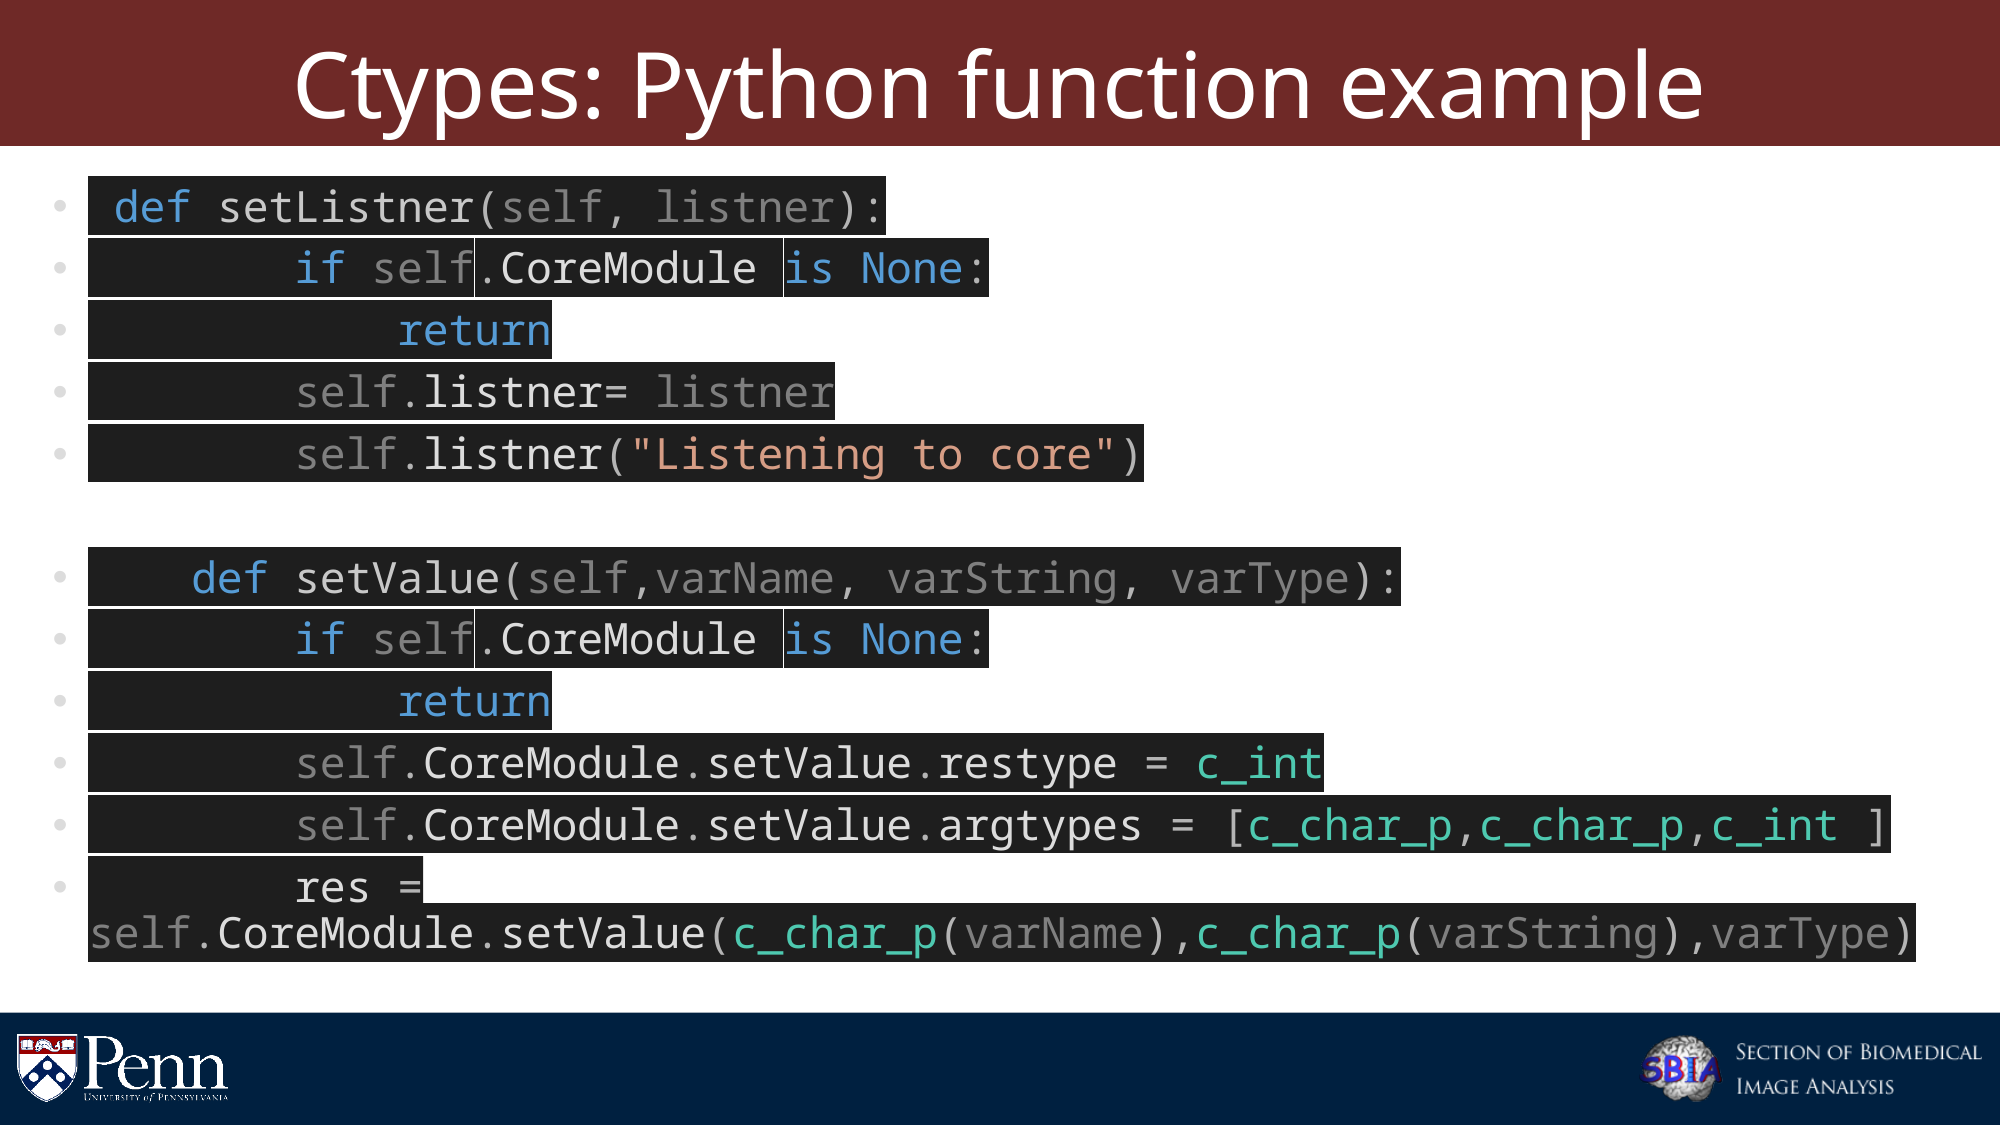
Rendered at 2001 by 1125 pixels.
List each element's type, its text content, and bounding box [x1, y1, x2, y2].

picture [17, 1034, 228, 1103]
picture [1639, 1034, 1982, 1103]
list def setListner(self, listner): if self.CoreModule is None: return self.listner= listner self.listner("Listening to core") def setValue(self,varName, varString, varType): if self.CoreModule is None: return self.CoreModule.setValue.restype = c_int self.CoreModule.setValue.argtypes = [c_char_p,c_char_p,c_int ] res = self.CoreModule.setValue(c_char_p(varName),c_char_p(varString),varType) [37, 177, 1963, 988]
title Ctypes: Python function example [37, 0, 1963, 146]
